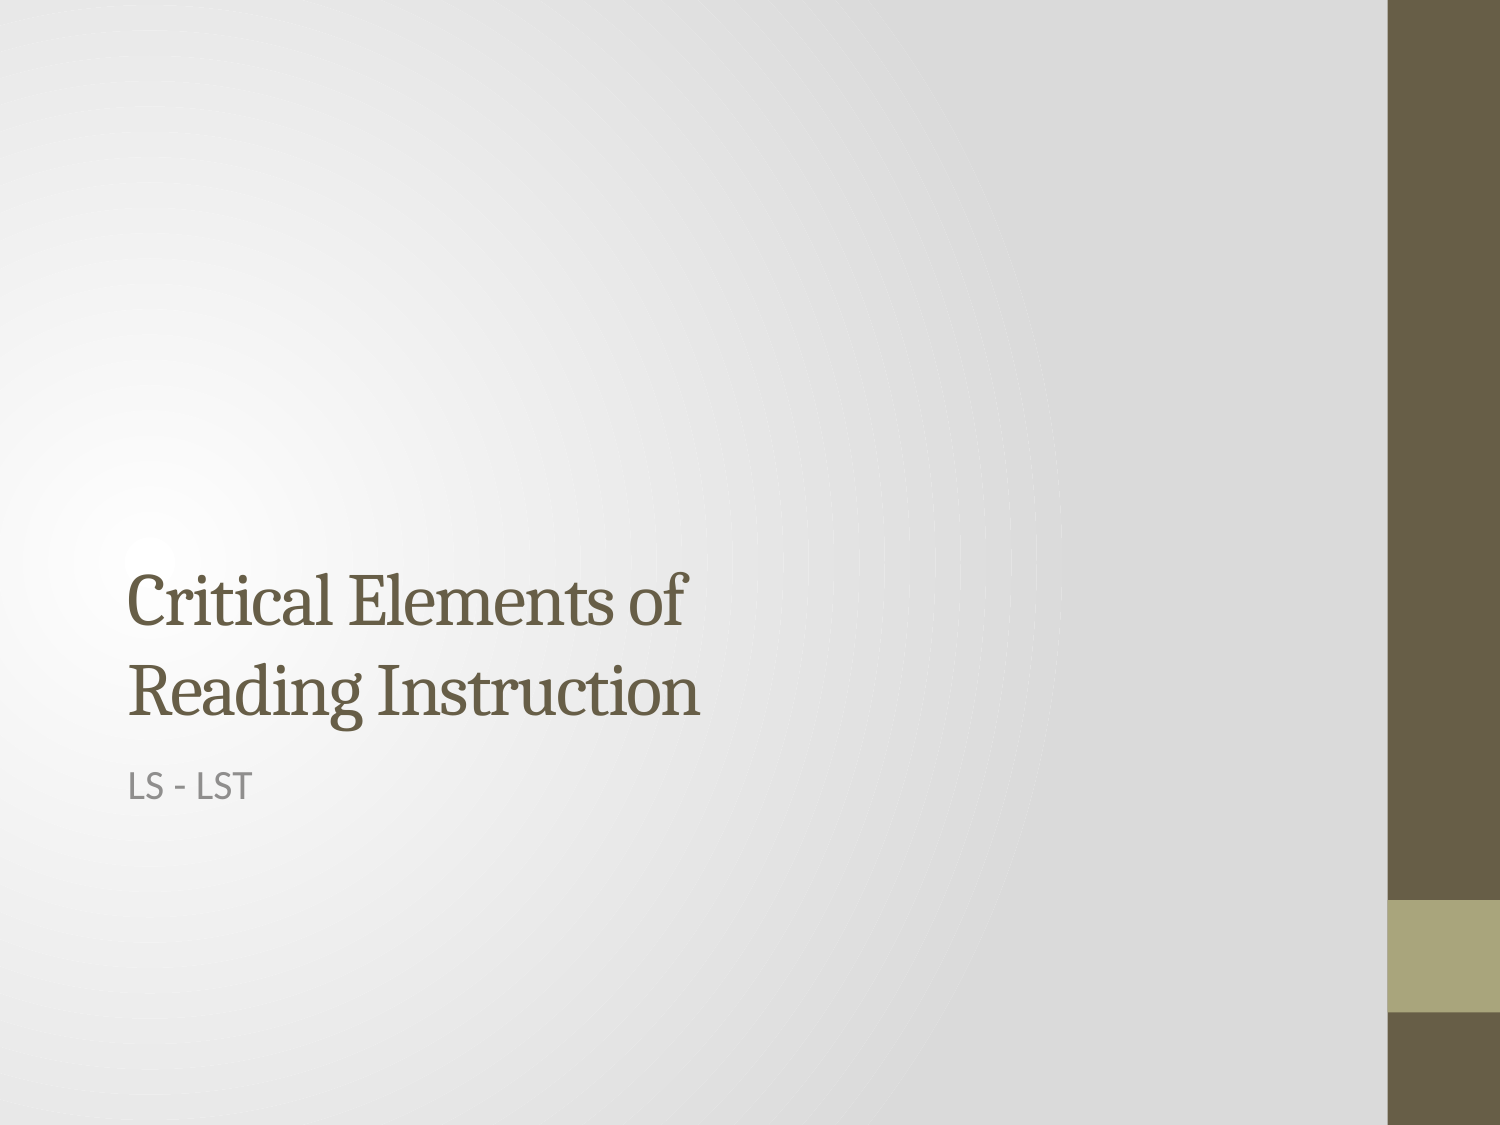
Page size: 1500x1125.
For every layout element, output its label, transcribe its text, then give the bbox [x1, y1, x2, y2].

title Critical Elements of Reading Instruction [112, 312, 1350, 738]
subtitle LS - LST [112, 750, 1173, 925]
